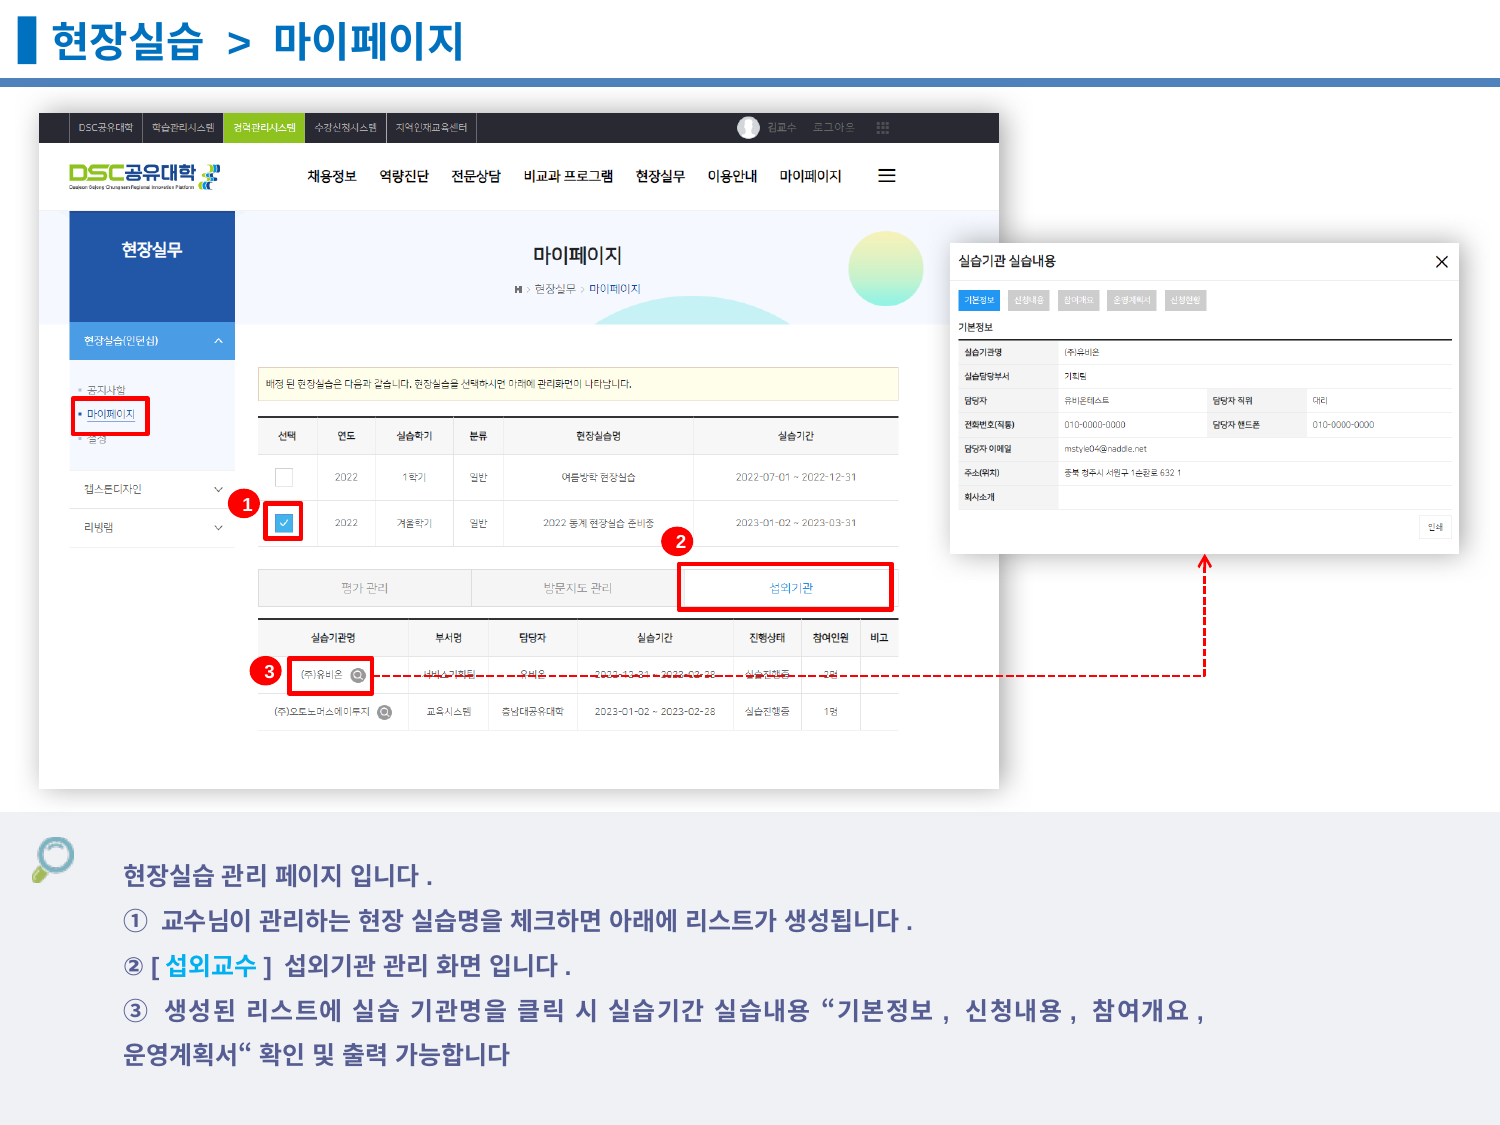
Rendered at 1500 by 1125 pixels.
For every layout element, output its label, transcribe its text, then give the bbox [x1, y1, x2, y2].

text_box 현장실습 관리 페이지 입니다. ① 교수님이 관리하는 현장 실습명을 체크하면 아래에 리스트가 생성됩니다. ② [섭외교수] 섭외기관 관리 화면 입니다. ③ 생성된 리스트에 실습 기관명을 클릭 시 실습기간 실습내용 “기본정보, 신청내용, 참여개요, 운영계획서“ 확인 및 출력 가능합니다 [108, 837, 1219, 1078]
picture [38, 113, 1459, 790]
picture [32, 837, 75, 883]
text_box [0, 812, 1500, 1125]
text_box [371, 553, 1205, 677]
text_box [16, 14, 36, 66]
text_box 현장실습 > 마이페이지 [36, 12, 1140, 68]
